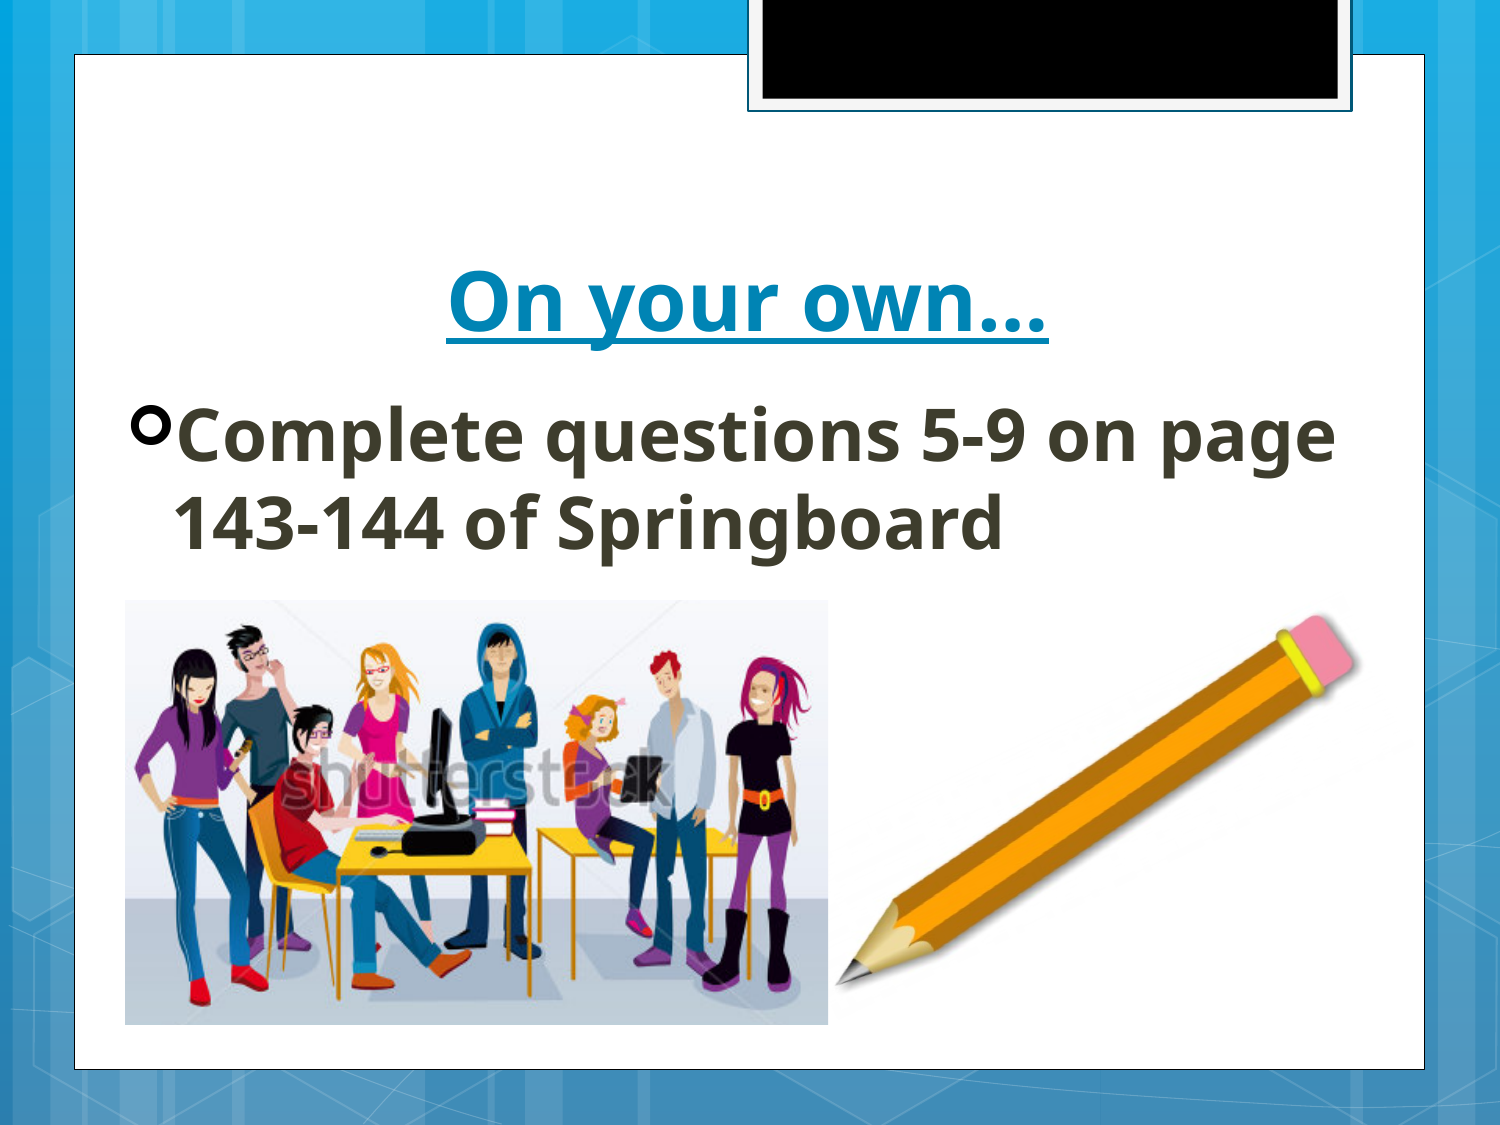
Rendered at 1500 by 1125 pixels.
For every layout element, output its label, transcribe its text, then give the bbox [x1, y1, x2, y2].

list Complete questions 5-9 on page 143-144 of Springboard [99, 381, 1400, 957]
title On your own… [171, 168, 1324, 357]
picture [124, 599, 1414, 1026]
